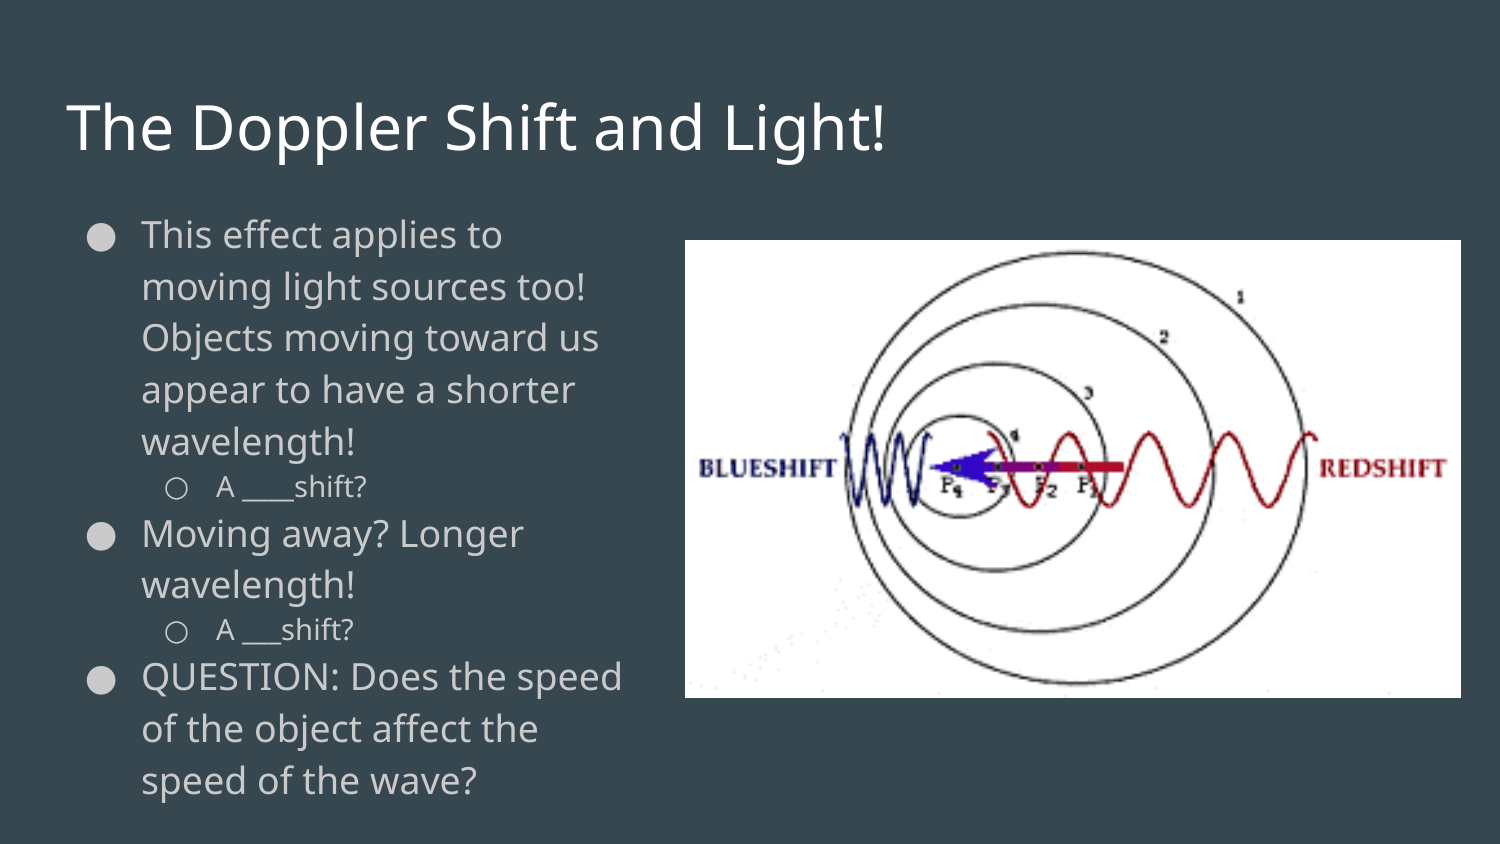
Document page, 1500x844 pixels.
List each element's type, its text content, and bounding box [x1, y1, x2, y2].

list This effect applies to moving light sources too! Objects moving toward us appear to have a shorter wavelength! A ____shift? Moving away? Longer wavelength! A ___shift? QUESTION: Does the speed of the object affect the speed of the wave? [51, 189, 652, 750]
title The Doppler Shift and Light! [51, 72, 1449, 167]
picture [684, 240, 1461, 699]
